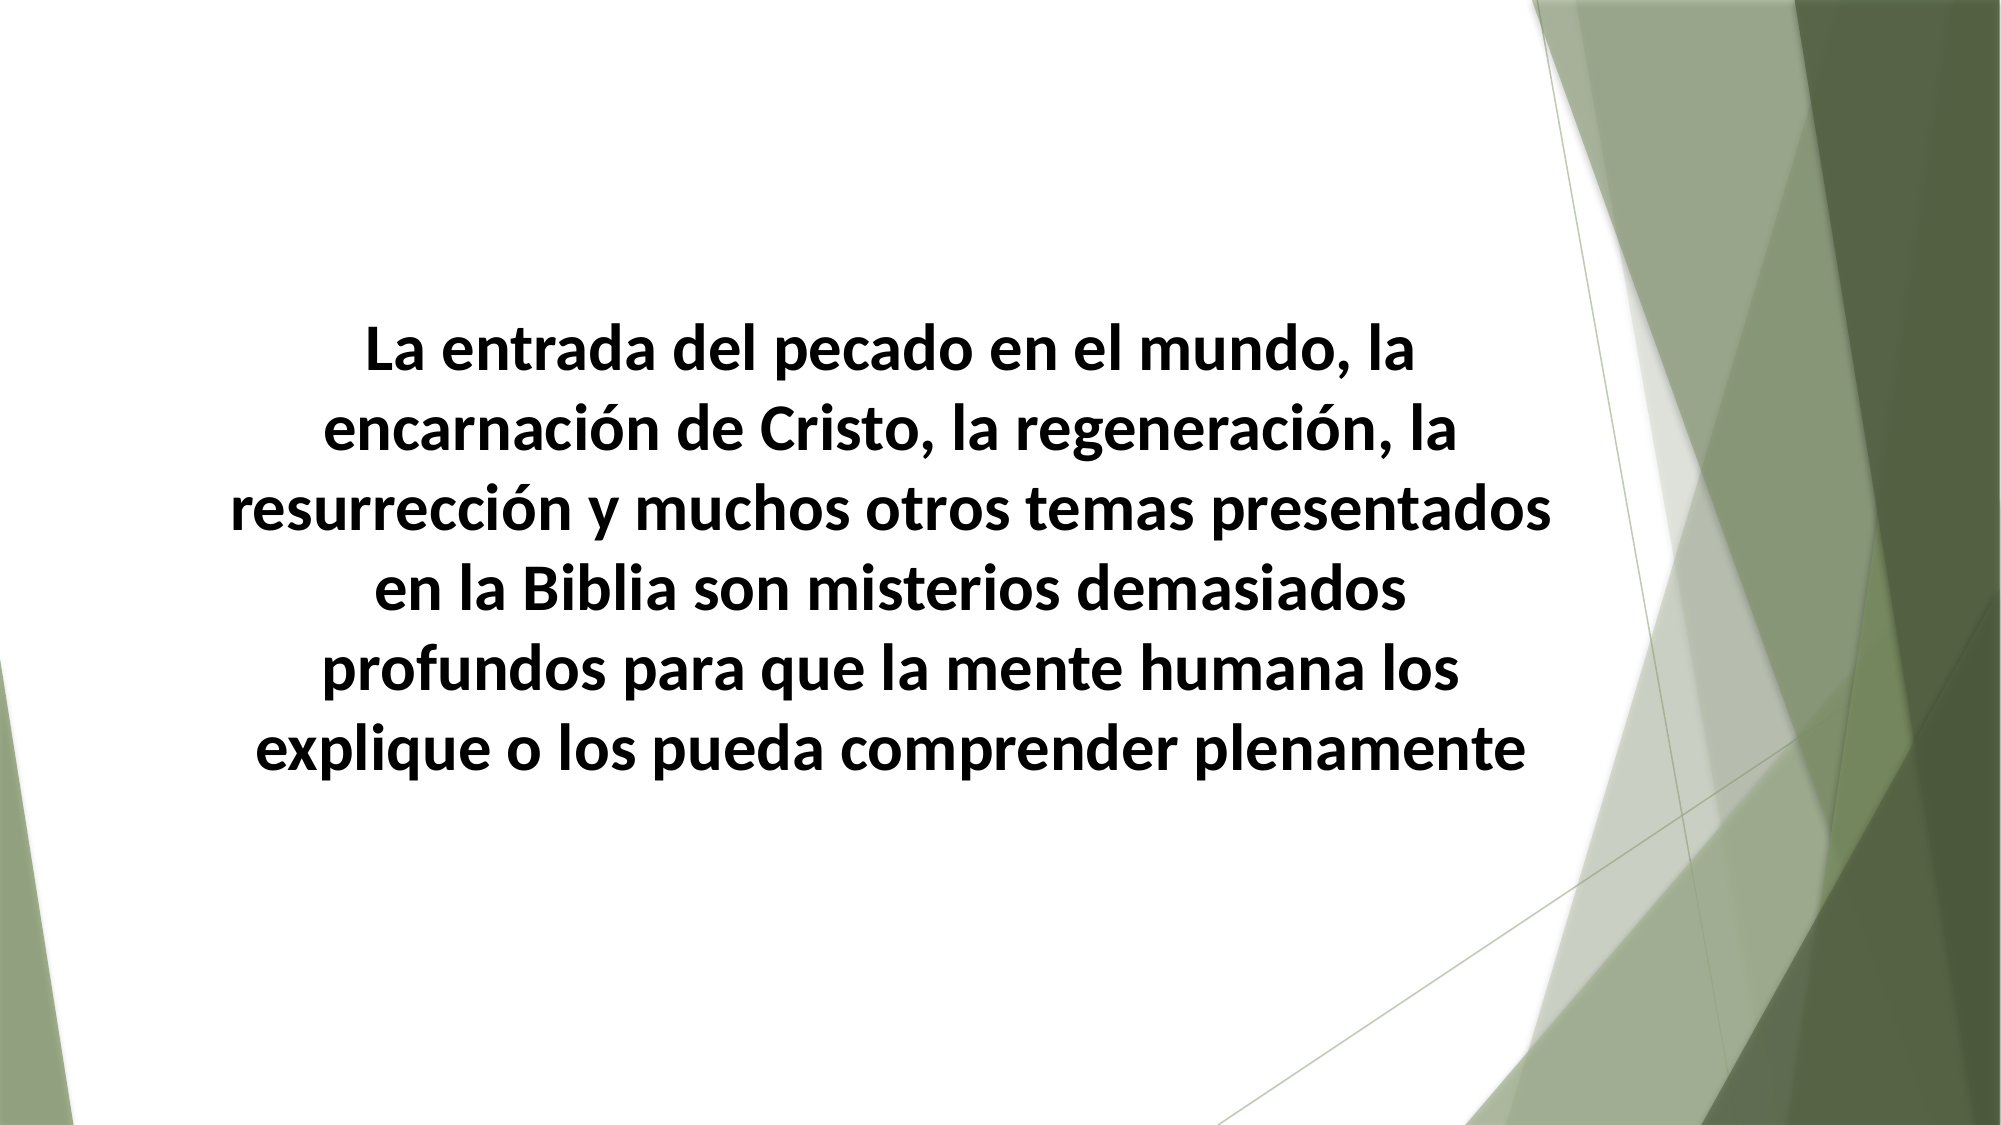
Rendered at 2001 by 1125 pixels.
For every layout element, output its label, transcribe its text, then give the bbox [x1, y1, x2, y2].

text_box La entrada del pecado en el mundo, la encarnación de Cristo, la regeneración, la resurrección y muchos otros temas presentados en la Biblia son misterios demasiados profundos para que la mente humana los explique o los pueda comprender plenamente [211, 296, 1572, 792]
